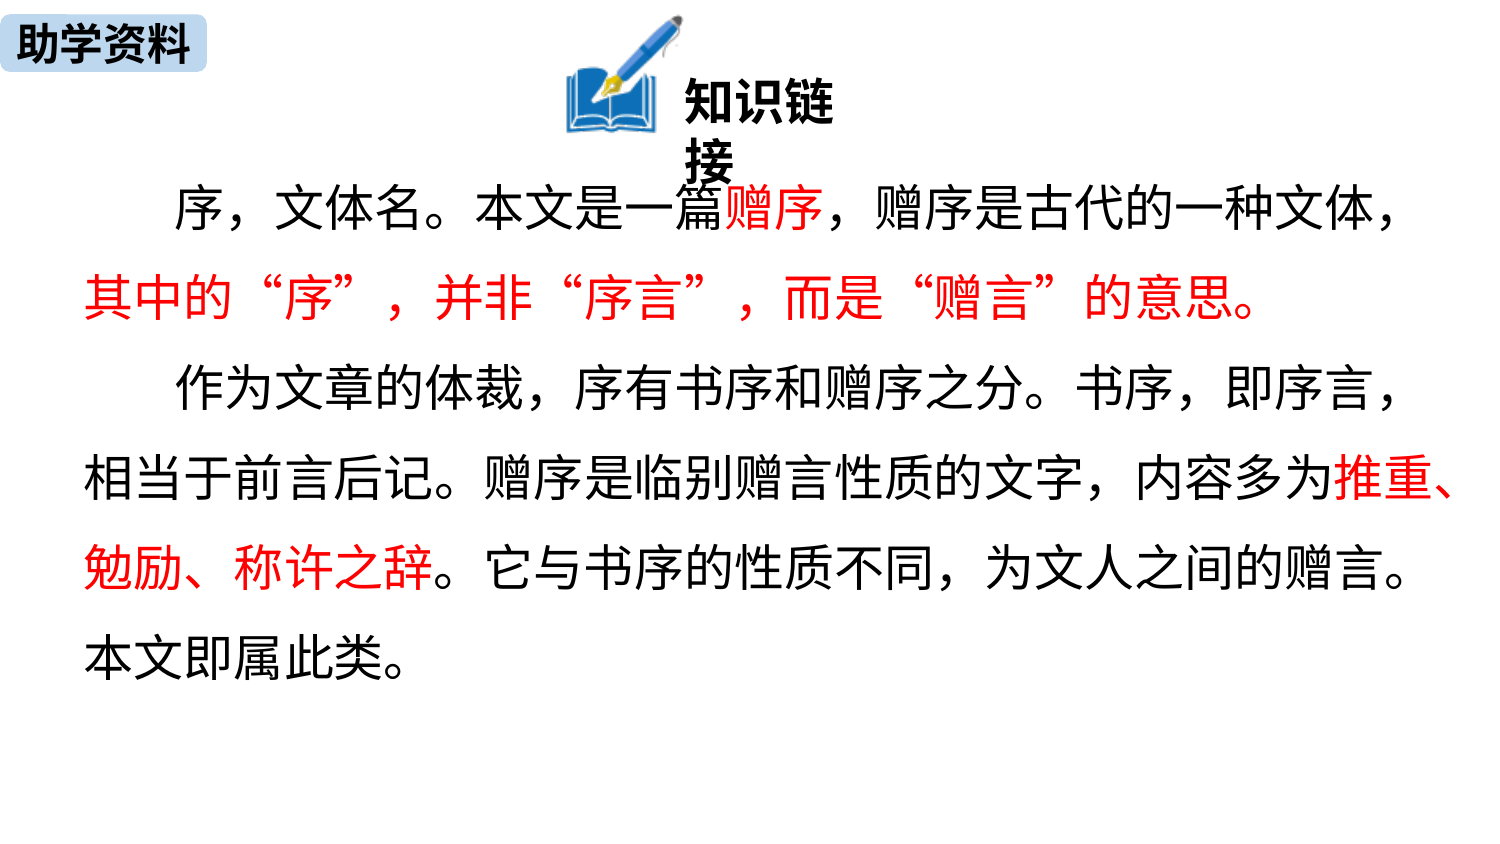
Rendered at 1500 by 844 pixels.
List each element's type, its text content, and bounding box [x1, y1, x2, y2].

picture [556, 12, 689, 141]
text_box 助学资料 [0, 13, 208, 73]
text_box 序，文体名。本文是一篇赠序，赠序是古代的一种文体，其中的“序”，并非“序言”，而是“赠言”的意思。 作为文章的体裁，序有书序和赠序之分。书序，即序言，相当于前言后记。赠序是临别赠言性质的文字，内容多为推重、勉励、称许之辞。它与书序的性质不同，为文人之间的赠言。本文即属此类。 [72, 140, 1448, 693]
text_box 知识链接 [689, 61, 899, 141]
